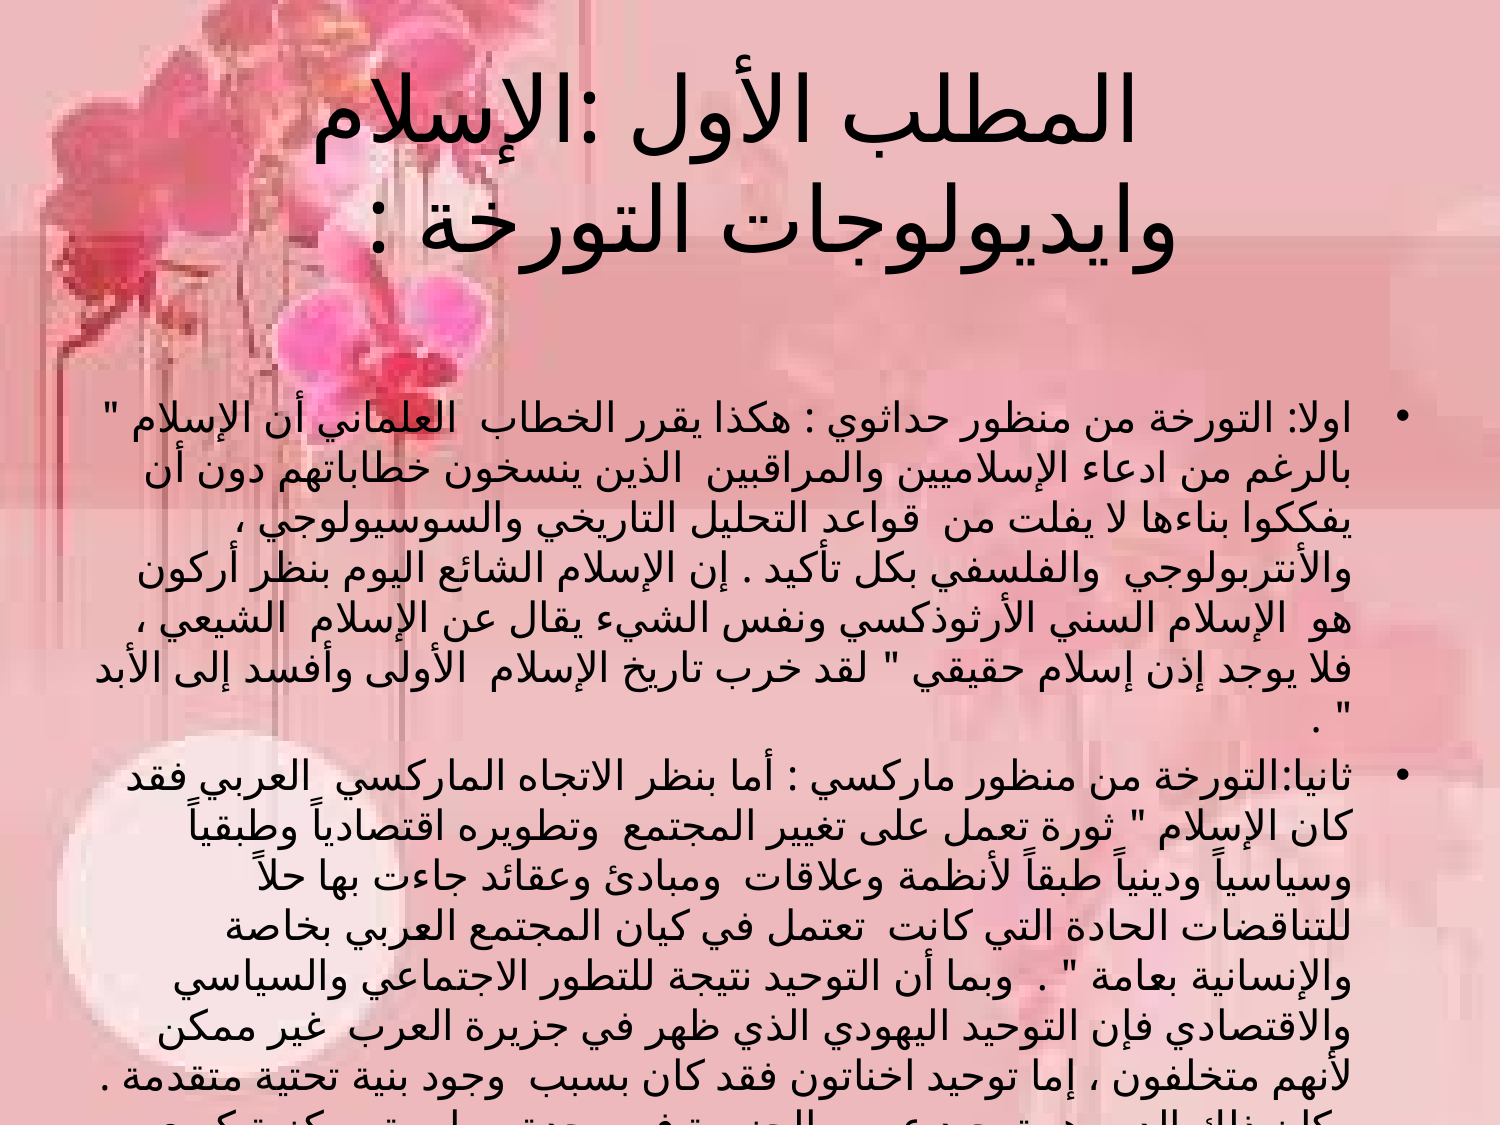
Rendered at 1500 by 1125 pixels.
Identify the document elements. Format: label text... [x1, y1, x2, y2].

list اولا: التورخة من منظور حداثوي : هكذا يقرر الخطاب العلماني أن الإسلام " بالرغم من ادعاء الإسلاميين والمراقبين الذين ينسخون خطاباتهم دون أن يفككوا بناءها لا يفلت من قواعد التحليل التاريخي والسوسيولوجي ، والأنتربولوجي والفلسفي بكل تأكيد . إن الإسلام الشائع اليوم بنظر أركون هو الإسلام السني الأرثوذكسي ونفس الشيء يقال عن الإسلام الشيعي ، فلا يوجد إذن إسلام حقيقي " لقد خرب تاريخ الإسلام الأولى وأفسد إلى الأبد " . ثانيا:التورخة من منظور ماركسي : أما بنظر الاتجاه الماركسي العربي فقد كان الإسلام " ثورة تعمل على تغيير المجتمع وتطويره اقتصادياً وطبقياً وسياسياً ودينياً طبقاً لأنظمة وعلاقات ومبادئ وعقائد جاءت بها حلاً للتناقضات الحادة التي كانت تعتمل في كيان المجتمع العربي بخاصة والإنسانية بعامة " . وبما أن التوحيد نتيجة للتطور الاجتماعي والسياسي والاقتصادي فإن التوحيد اليهودي الذي ظهر في جزيرة العرب غير ممكن لأنهم متخلفون ، إما توحيد اخناتون فقد كان بسبب وجود بنية تحتية متقدمة . وكان ذلك الدور هو توحيد عرب الجزيرة في وحدة سياسية مركزية كبرى . [75, 383, 1425, 1125]
picture [0, 0, 1500, 1125]
title المطلب الأول :الإسلام وايديولوجات التورخة : [75, 42, 1425, 278]
